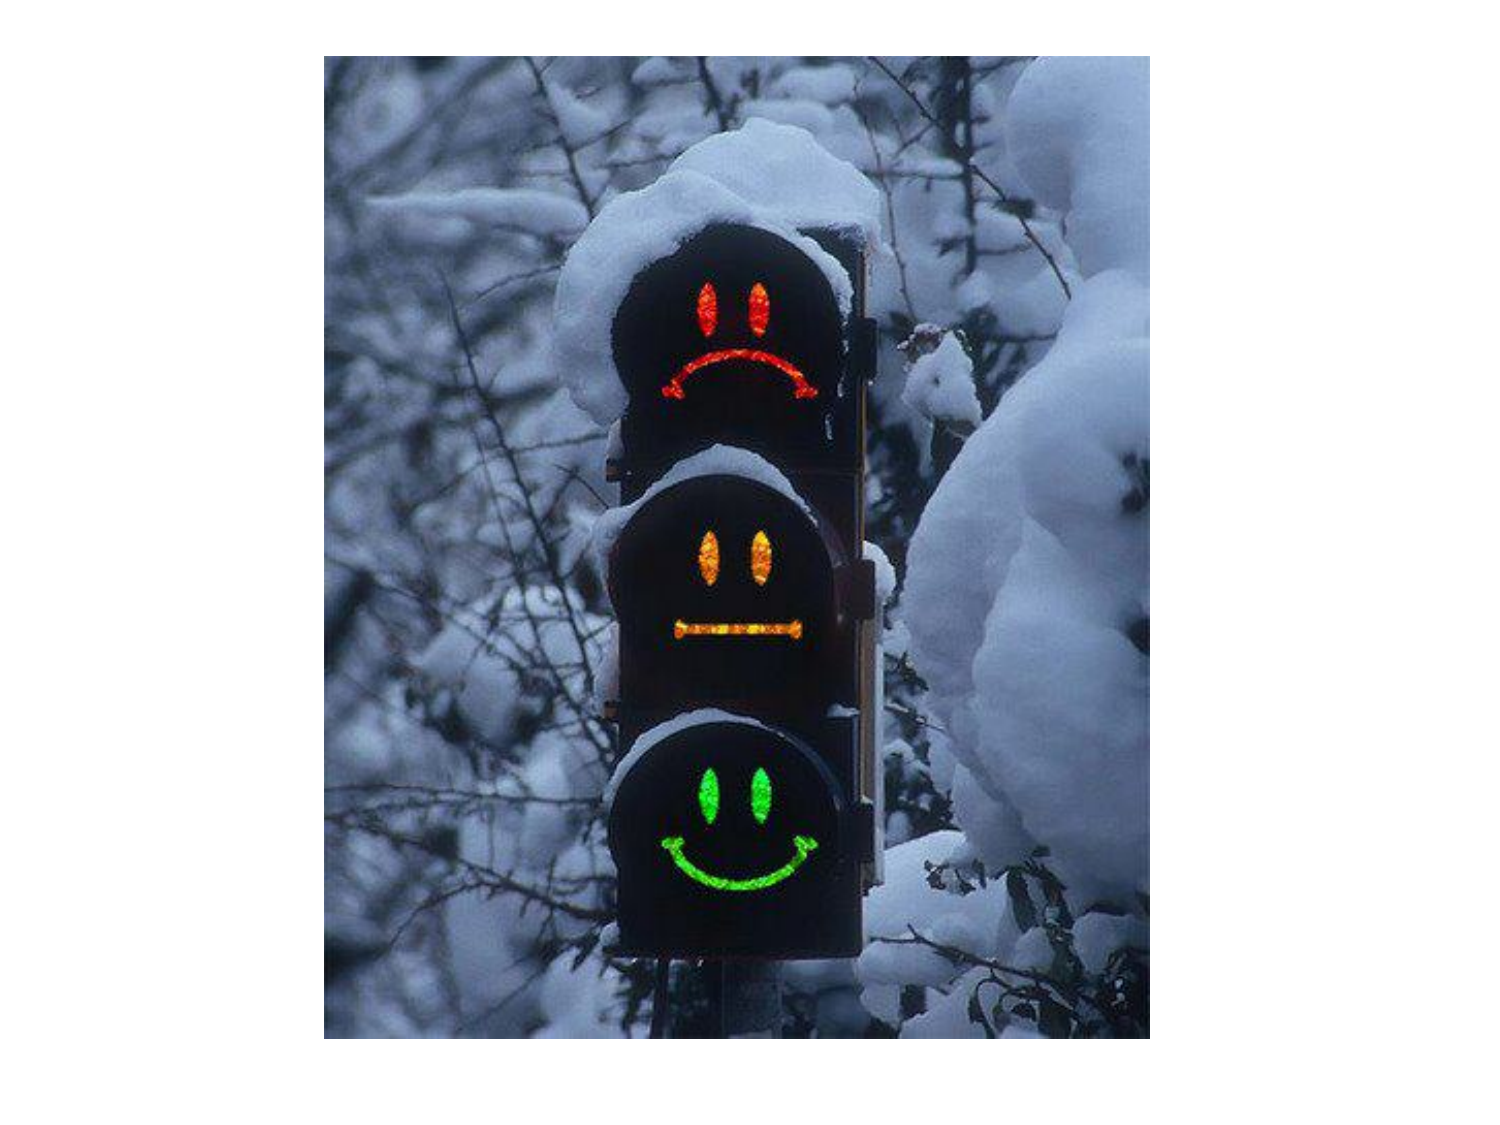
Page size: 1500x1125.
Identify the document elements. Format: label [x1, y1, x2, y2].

picture [324, 56, 1151, 1039]
